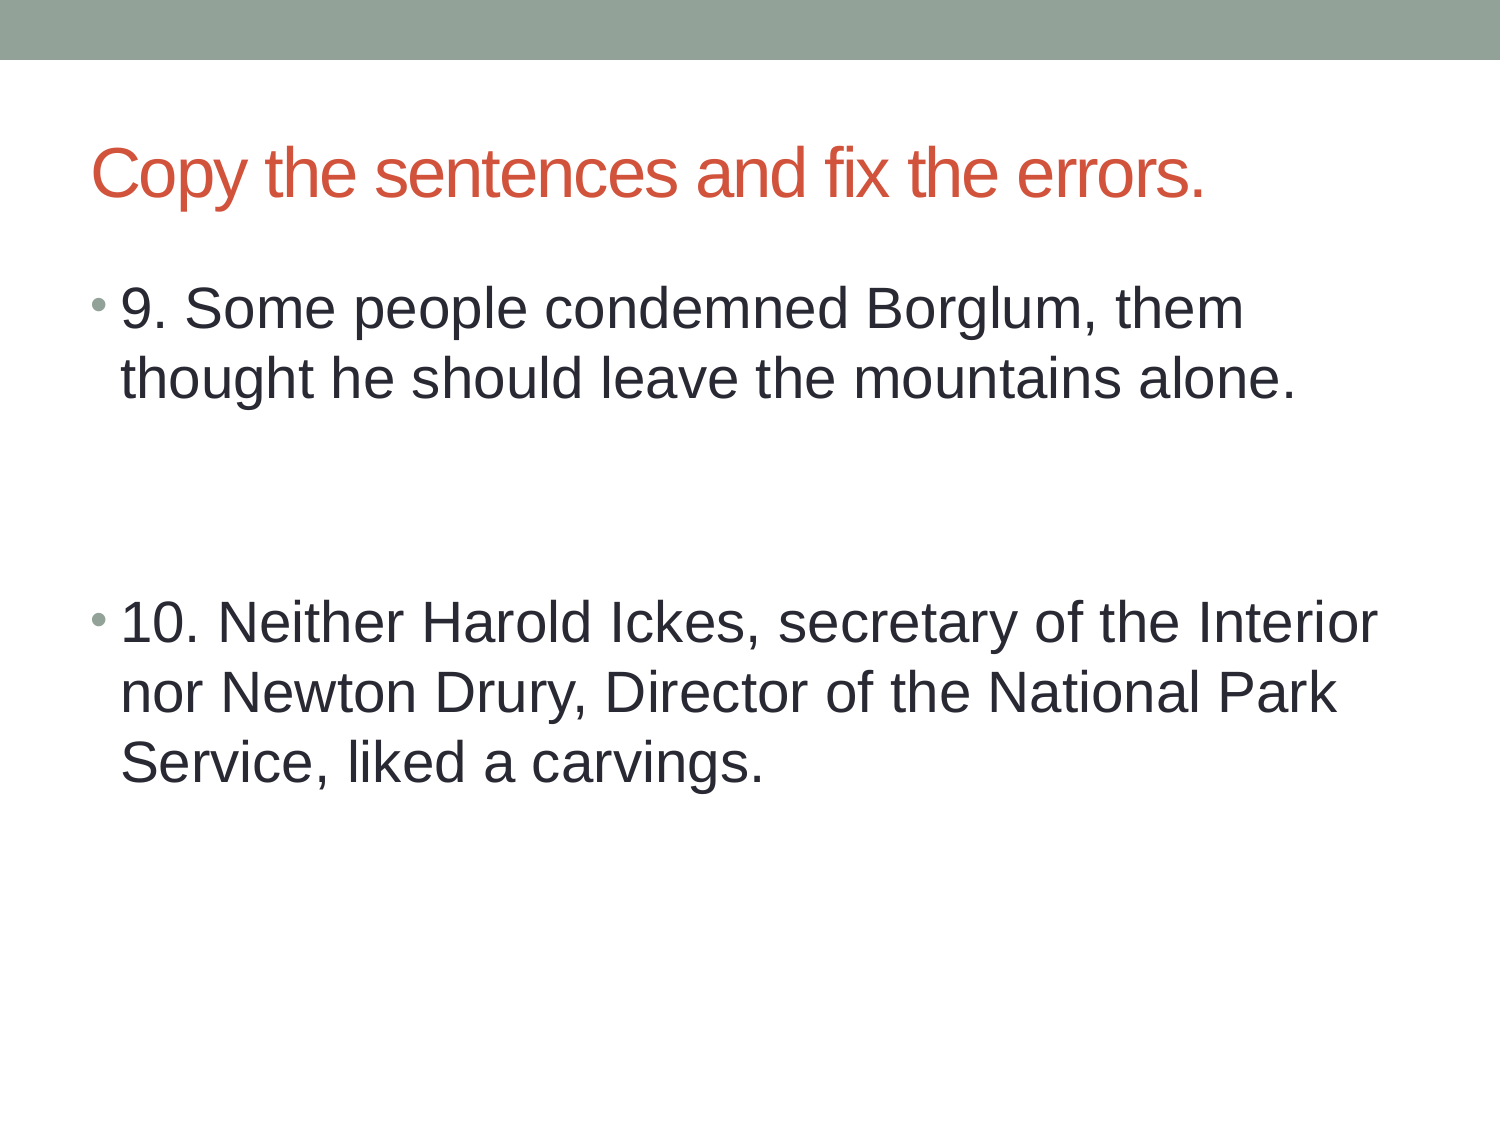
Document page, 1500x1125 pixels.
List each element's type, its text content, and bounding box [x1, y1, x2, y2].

title Copy the sentences and fix the errors. [75, 87, 1425, 250]
list 9. Some people condemned Borglum, them thought he should leave the mountains alone. 10. Neither Harold Ickes, secretary of the Interior nor Newton Drury, Director of the National Park Service, liked a carvings. [75, 262, 1425, 1063]
